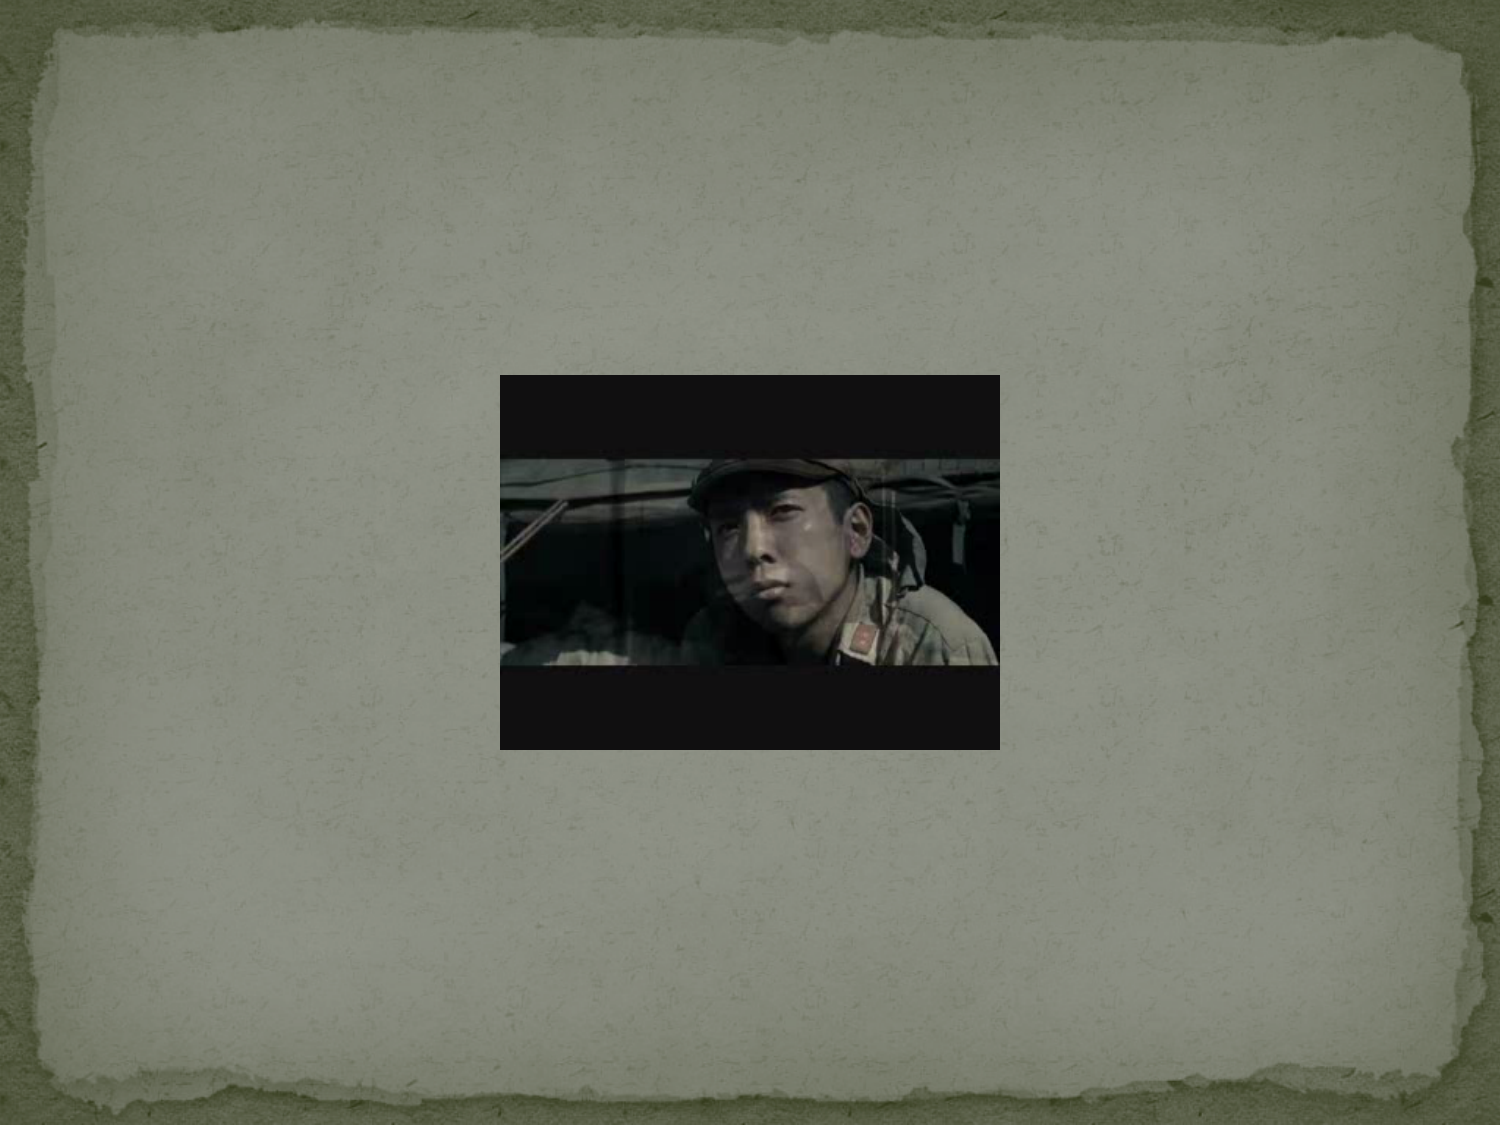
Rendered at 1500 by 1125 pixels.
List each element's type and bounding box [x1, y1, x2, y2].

text_box [502, 377, 999, 748]
